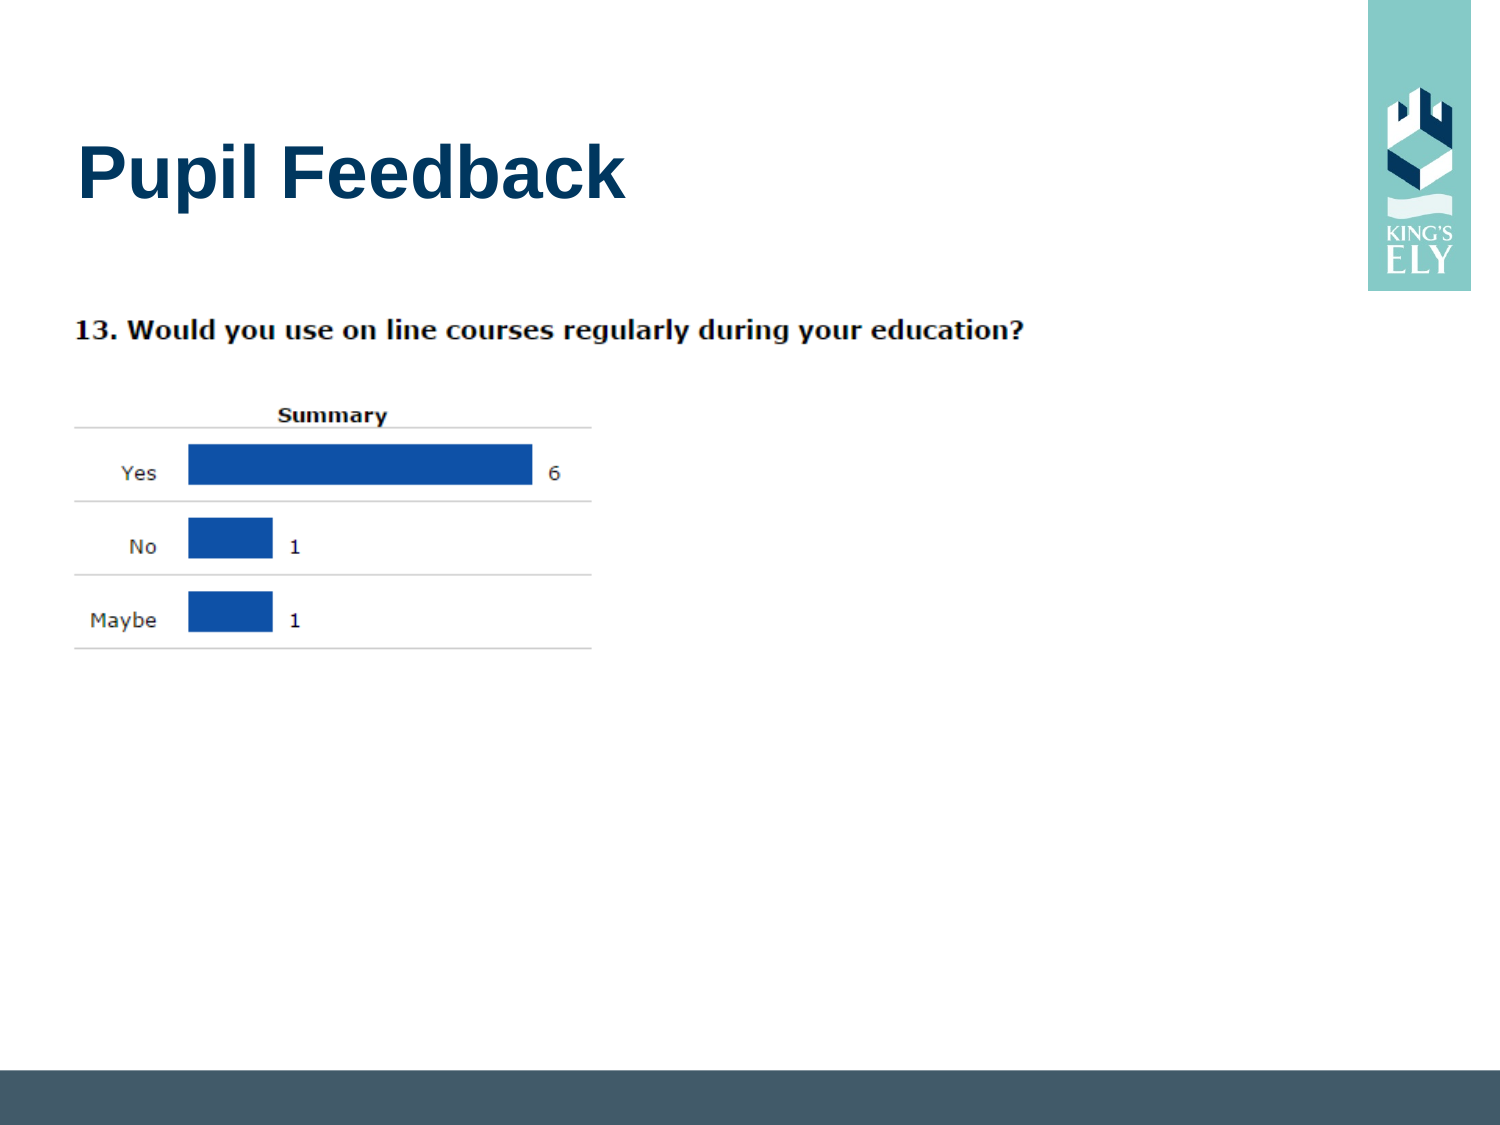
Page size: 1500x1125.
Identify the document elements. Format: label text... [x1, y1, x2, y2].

picture [62, 302, 1087, 663]
title Pupil Feedback [62, 82, 1329, 256]
picture [1368, 0, 1471, 291]
